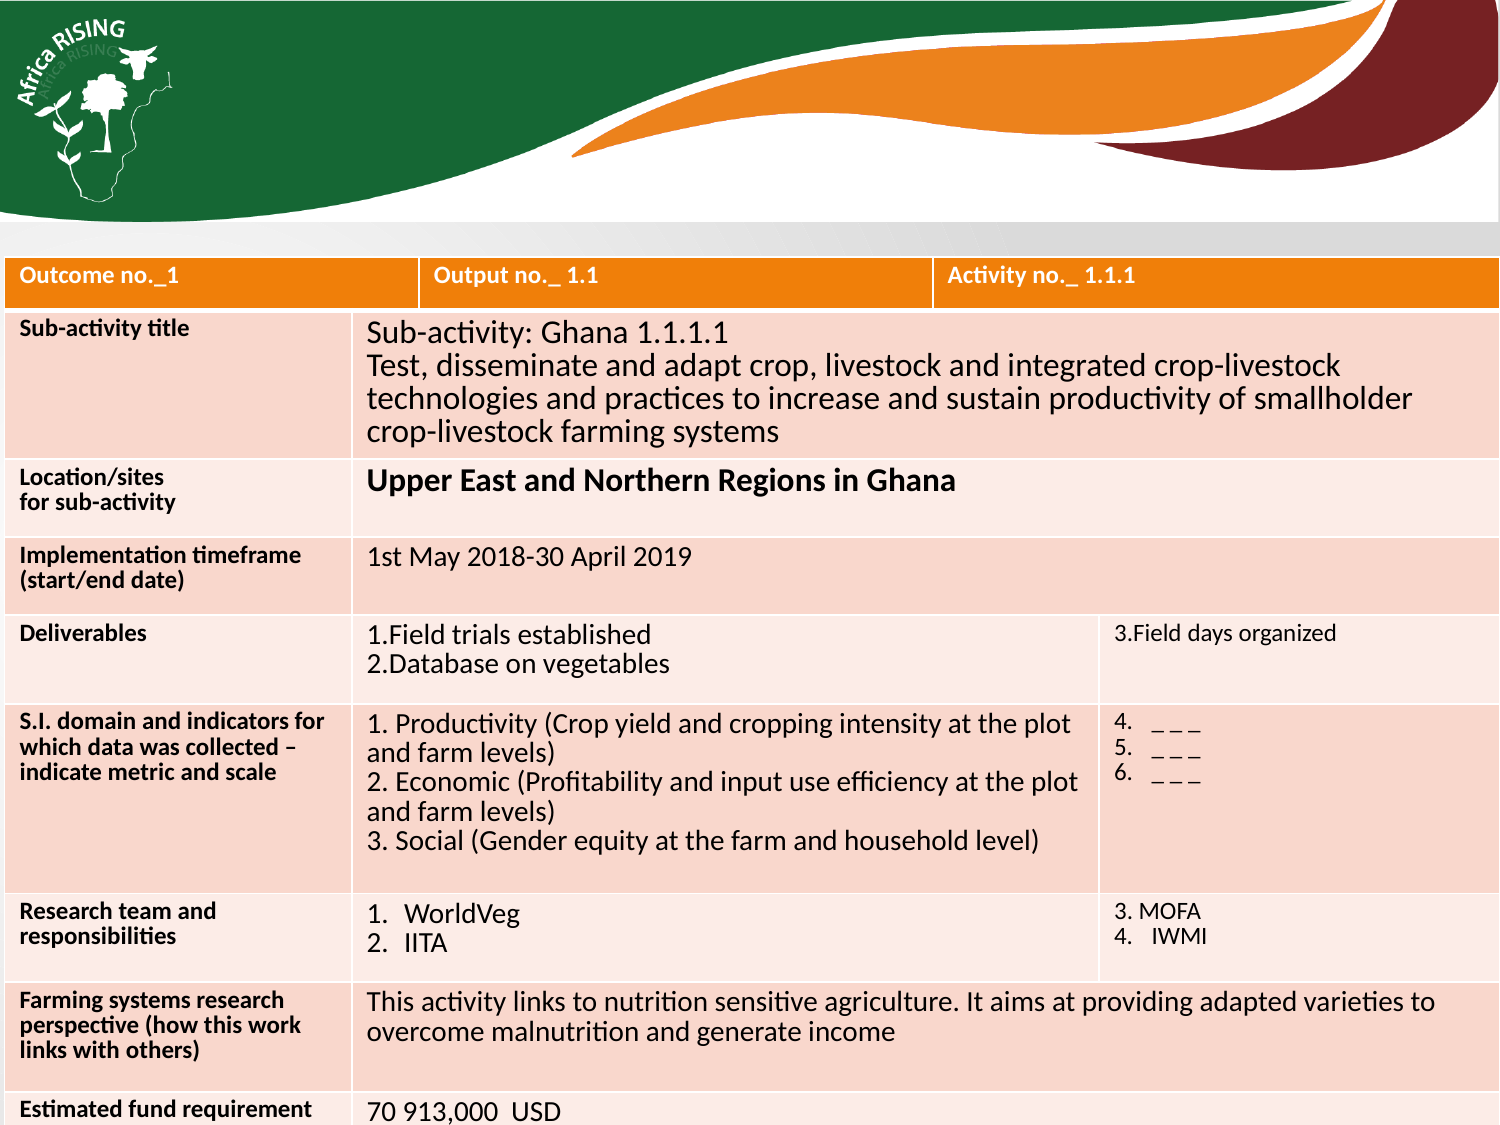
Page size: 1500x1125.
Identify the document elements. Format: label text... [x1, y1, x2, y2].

table_cell This activity links to nutrition sensitive agriculture. It aims at providing adapted varieties to overcome malnutrition and generate income [353, 983, 1499, 1091]
table_cell Implementation timeframe (start/end date) [5, 538, 351, 614]
table_cell Sub-activity title [5, 313, 351, 458]
table_cell S.I. domain and indicators for which data was collected – indicate metric and scale [5, 705, 351, 893]
table_cell _ _ _ _ _ _ _ _ _ [1100, 705, 1499, 893]
picture [0, 0, 1499, 222]
table_cell Deliverables [5, 616, 351, 703]
table_header Outcome no._1 [5, 258, 418, 308]
table_cell 3. MOFA IWMI [1100, 894, 1499, 981]
table_cell Sub-activity: Ghana 1.1.1.1 Test, disseminate and adapt crop, livestock and integrated crop-livestock technologies and practices to increase and sustain productivity of smallholder crop-livestock farming systems [353, 313, 1499, 458]
table_cell Farming systems research perspective (how this work links with others) [5, 983, 351, 1091]
table_cell Research team and responsibilities [5, 894, 351, 981]
table_header Output no._ 1.1 [420, 258, 932, 308]
table_header Activity no._ 1.1.1 [934, 258, 1499, 308]
table_cell Estimated fund requirement [5, 1093, 351, 1125]
table_cell 1. Productivity (Crop yield and cropping intensity at the plot and farm levels) 2. Economic (Profitability and input use efficiency at the plot and farm levels) 3. Social (Gender equity at the farm and household level) [353, 705, 1098, 893]
table_cell Upper East and Northern Regions in Ghana [353, 460, 1499, 536]
table_cell 3.Field days organized [1100, 616, 1499, 703]
table_cell Location/sites for sub-activity [5, 460, 351, 536]
table_cell 70 913,000 USD [353, 1093, 1499, 1125]
table_cell WorldVeg IITA [353, 894, 1098, 981]
table_cell 1.Field trials established 2.Database on vegetables [353, 616, 1098, 703]
table_cell 1st May 2018-30 April 2019 [353, 538, 1499, 614]
